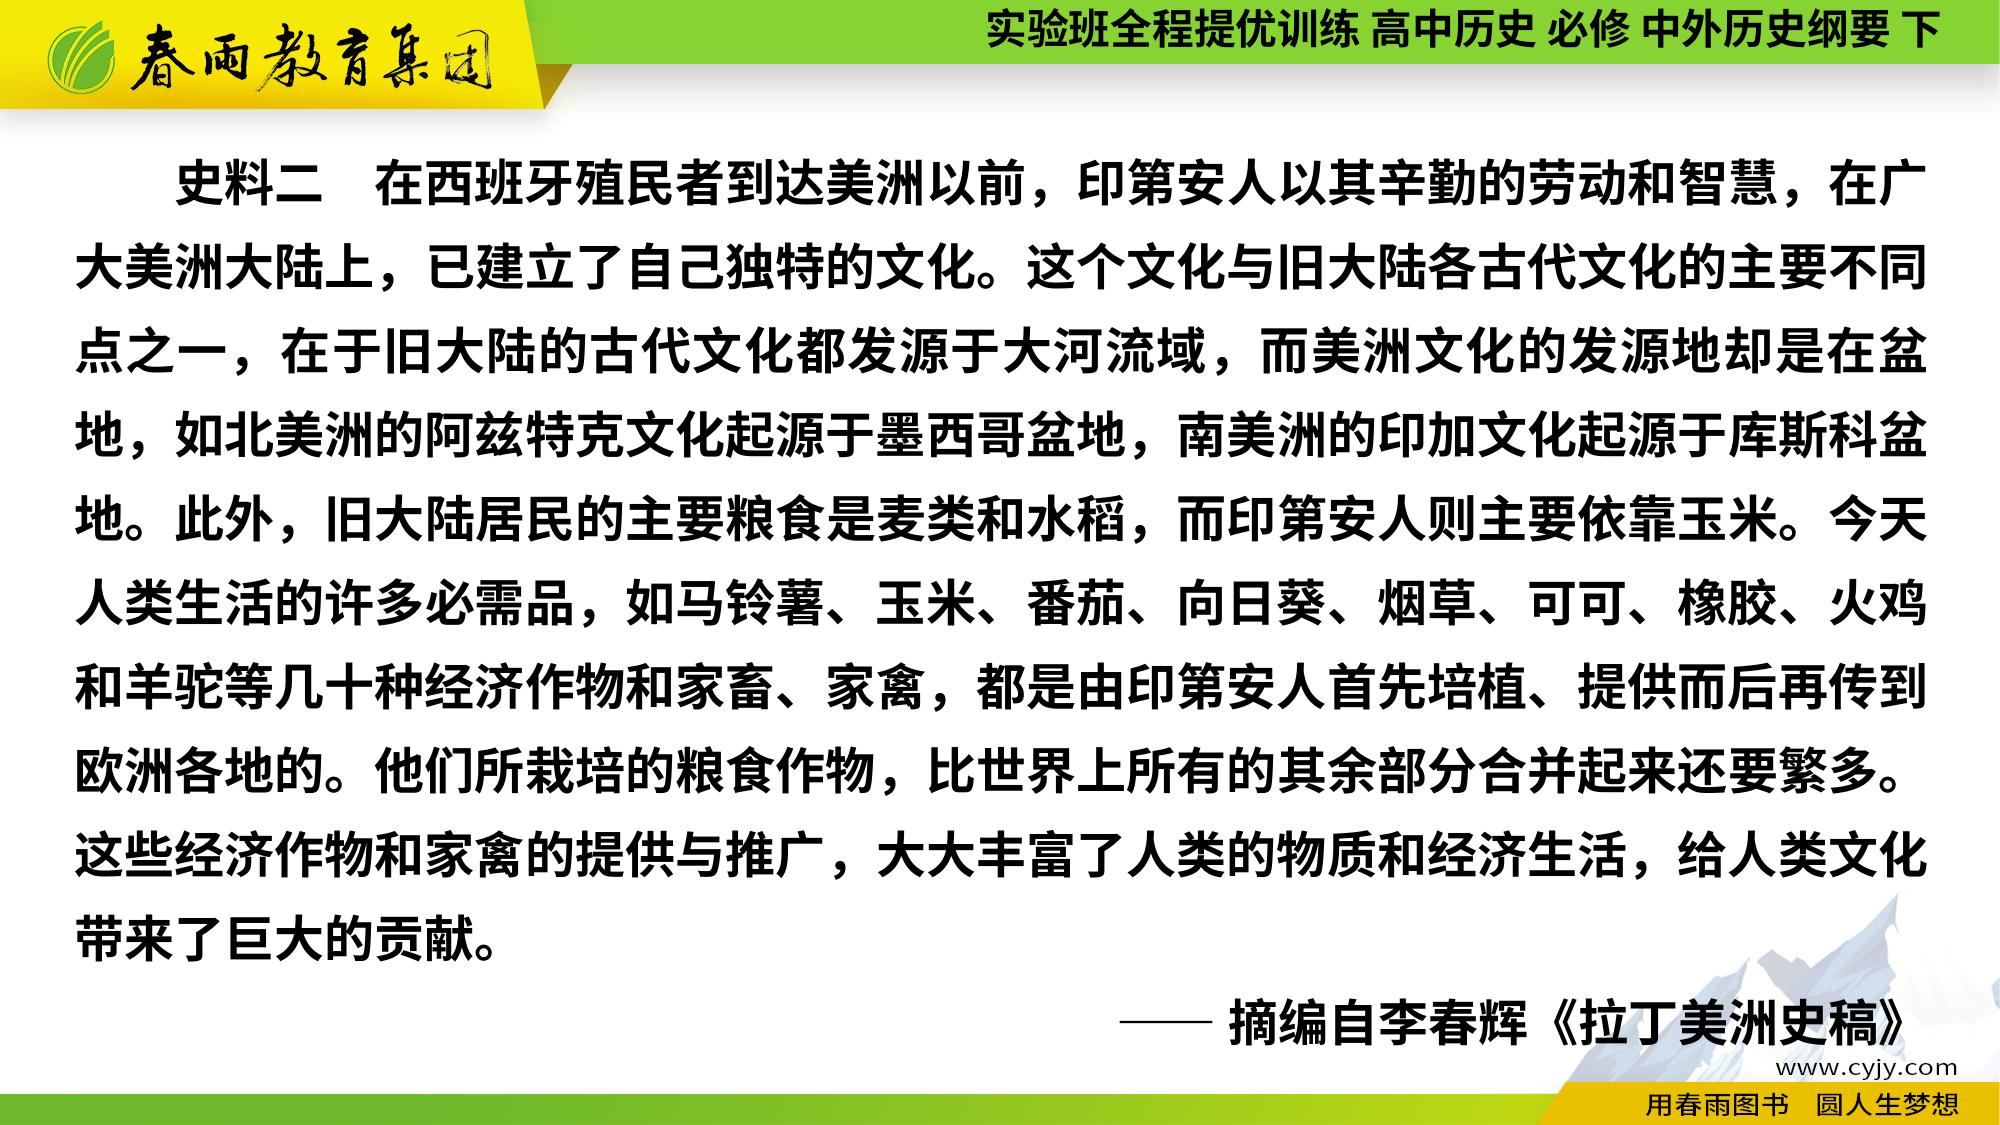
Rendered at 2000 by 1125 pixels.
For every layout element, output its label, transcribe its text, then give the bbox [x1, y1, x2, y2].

picture [0, 0, 2000, 1125]
list 史料二 在西班牙殖民者到达美洲以前，印第安人以其辛勤的劳动和智慧，在广大美洲大陆上，已建立了自己独特的文化。这个文化与旧大陆各古代文化的主要不同点之一，在于旧大陆的古代文化都发源于大河流域，而美洲文化的发源地却是在盆地，如北美洲的阿兹特克文化起源于墨西哥盆地，南美洲的印加文化起源于库斯科盆地。此外，旧大陆居民的主要粮食是麦类和水稻，而印第安人则主要依靠玉米。今天人类生活的许多必需品，如马铃薯、玉米、番茄、向日葵、烟草、可可、橡胶、火鸡和羊驼等几十种经济作物和家畜、家禽，都是由印第安人首先培植、提供而后再传到欧洲各地的。他们所栽培的粮食作物，比世界上所有的其余部分合并起来还要繁多。这些经济作物和家禽的提供与推广，大大丰富了人类的物质和经济生活，给人类文化带来了巨大的贡献。 ——摘编自李春辉《拉丁美洲史稿》 [59, 120, 1944, 1059]
